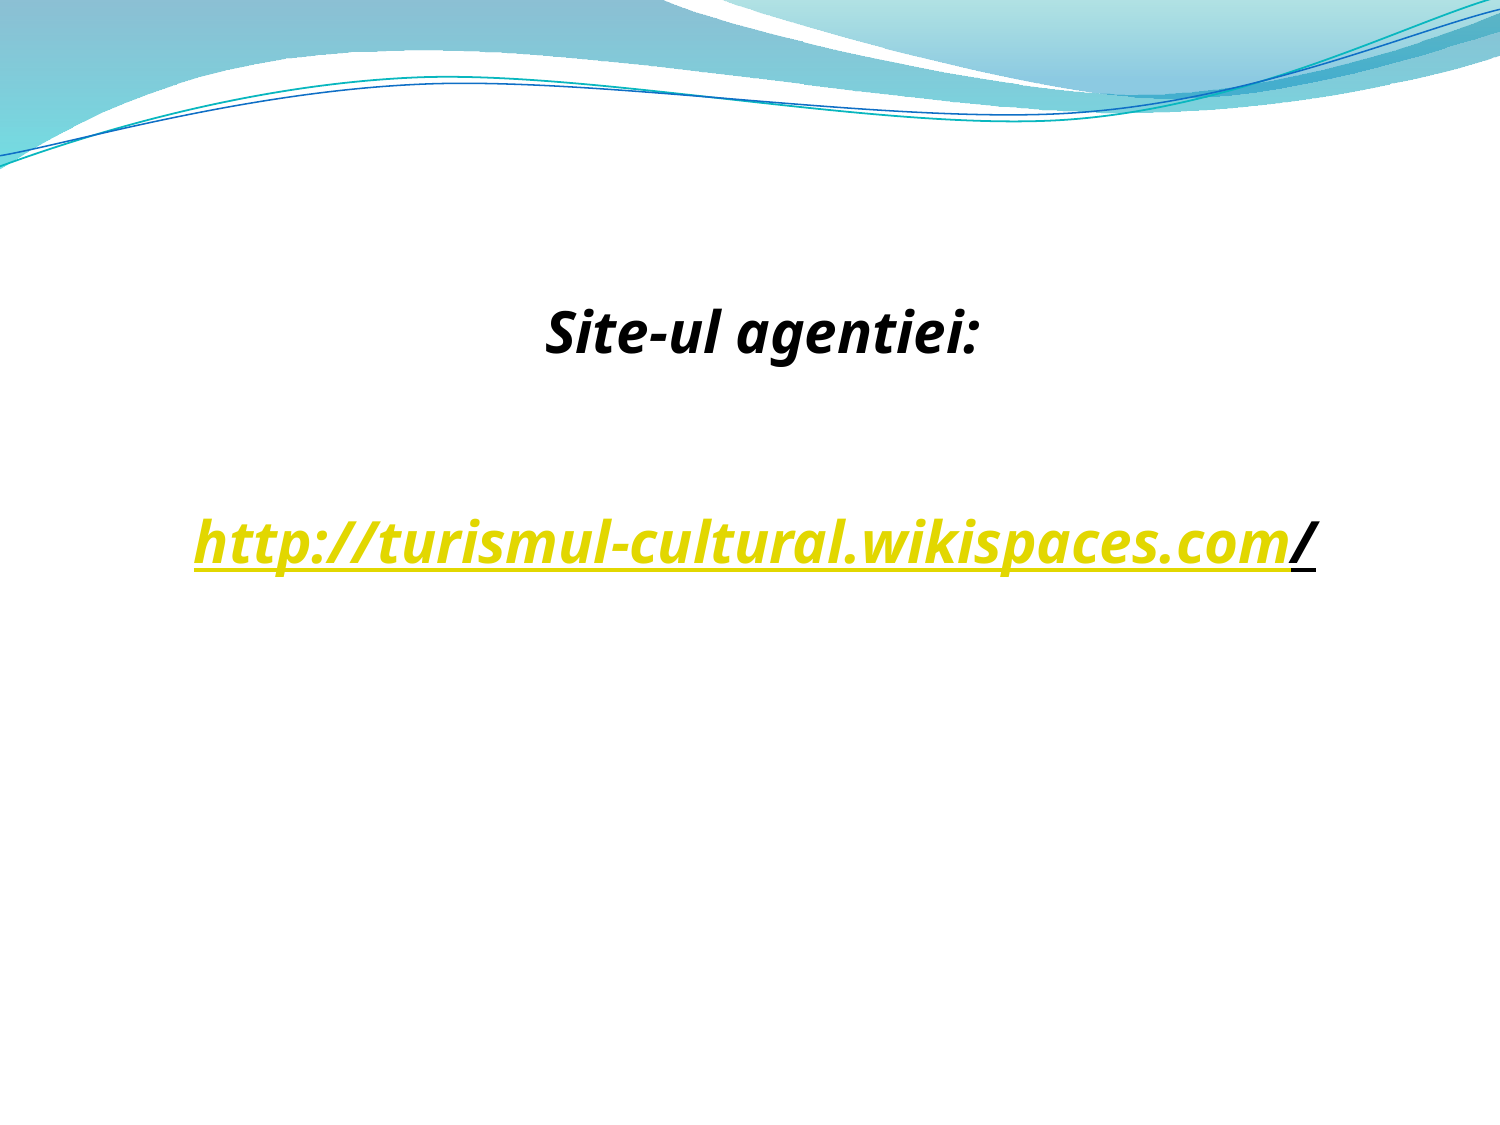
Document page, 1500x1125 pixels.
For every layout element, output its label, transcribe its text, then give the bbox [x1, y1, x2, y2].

text_box Site-ul agentiei: http://turismul-cultural.wikispaces.com/ [137, 287, 1388, 592]
